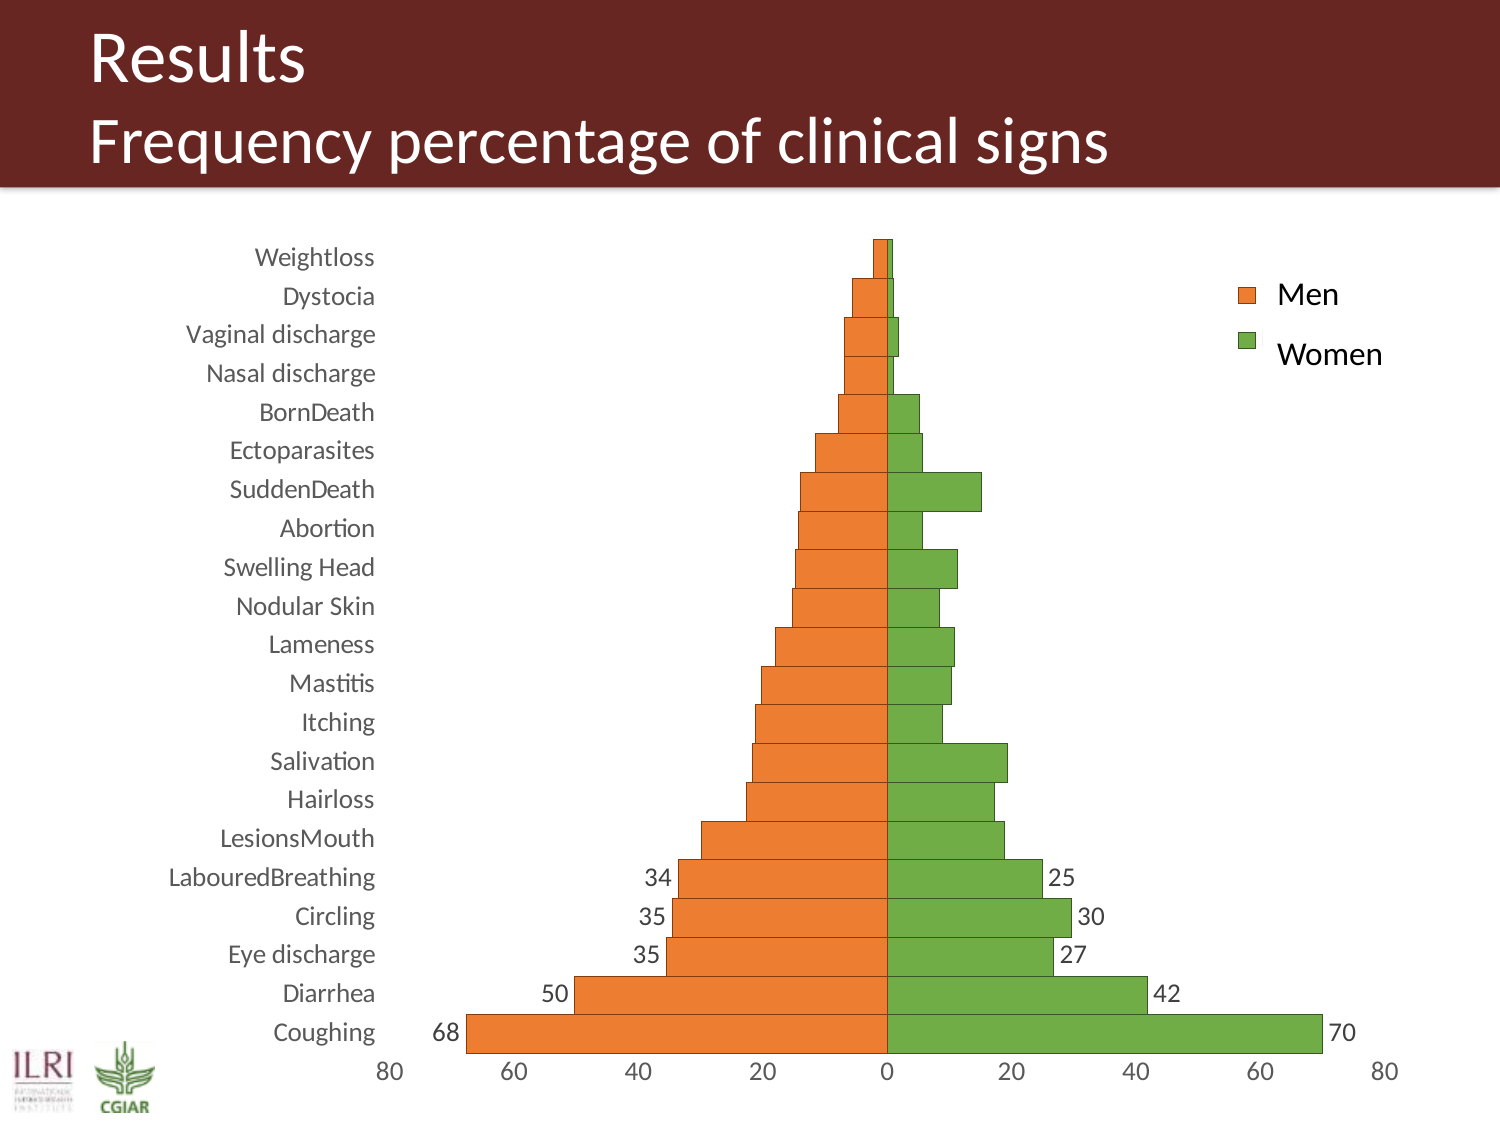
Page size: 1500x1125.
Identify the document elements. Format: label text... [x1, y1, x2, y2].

title Results Frequency percentage of clinical signs [75, 0, 1425, 187]
chart [62, 190, 1438, 1125]
picture [12, 1049, 62, 1113]
